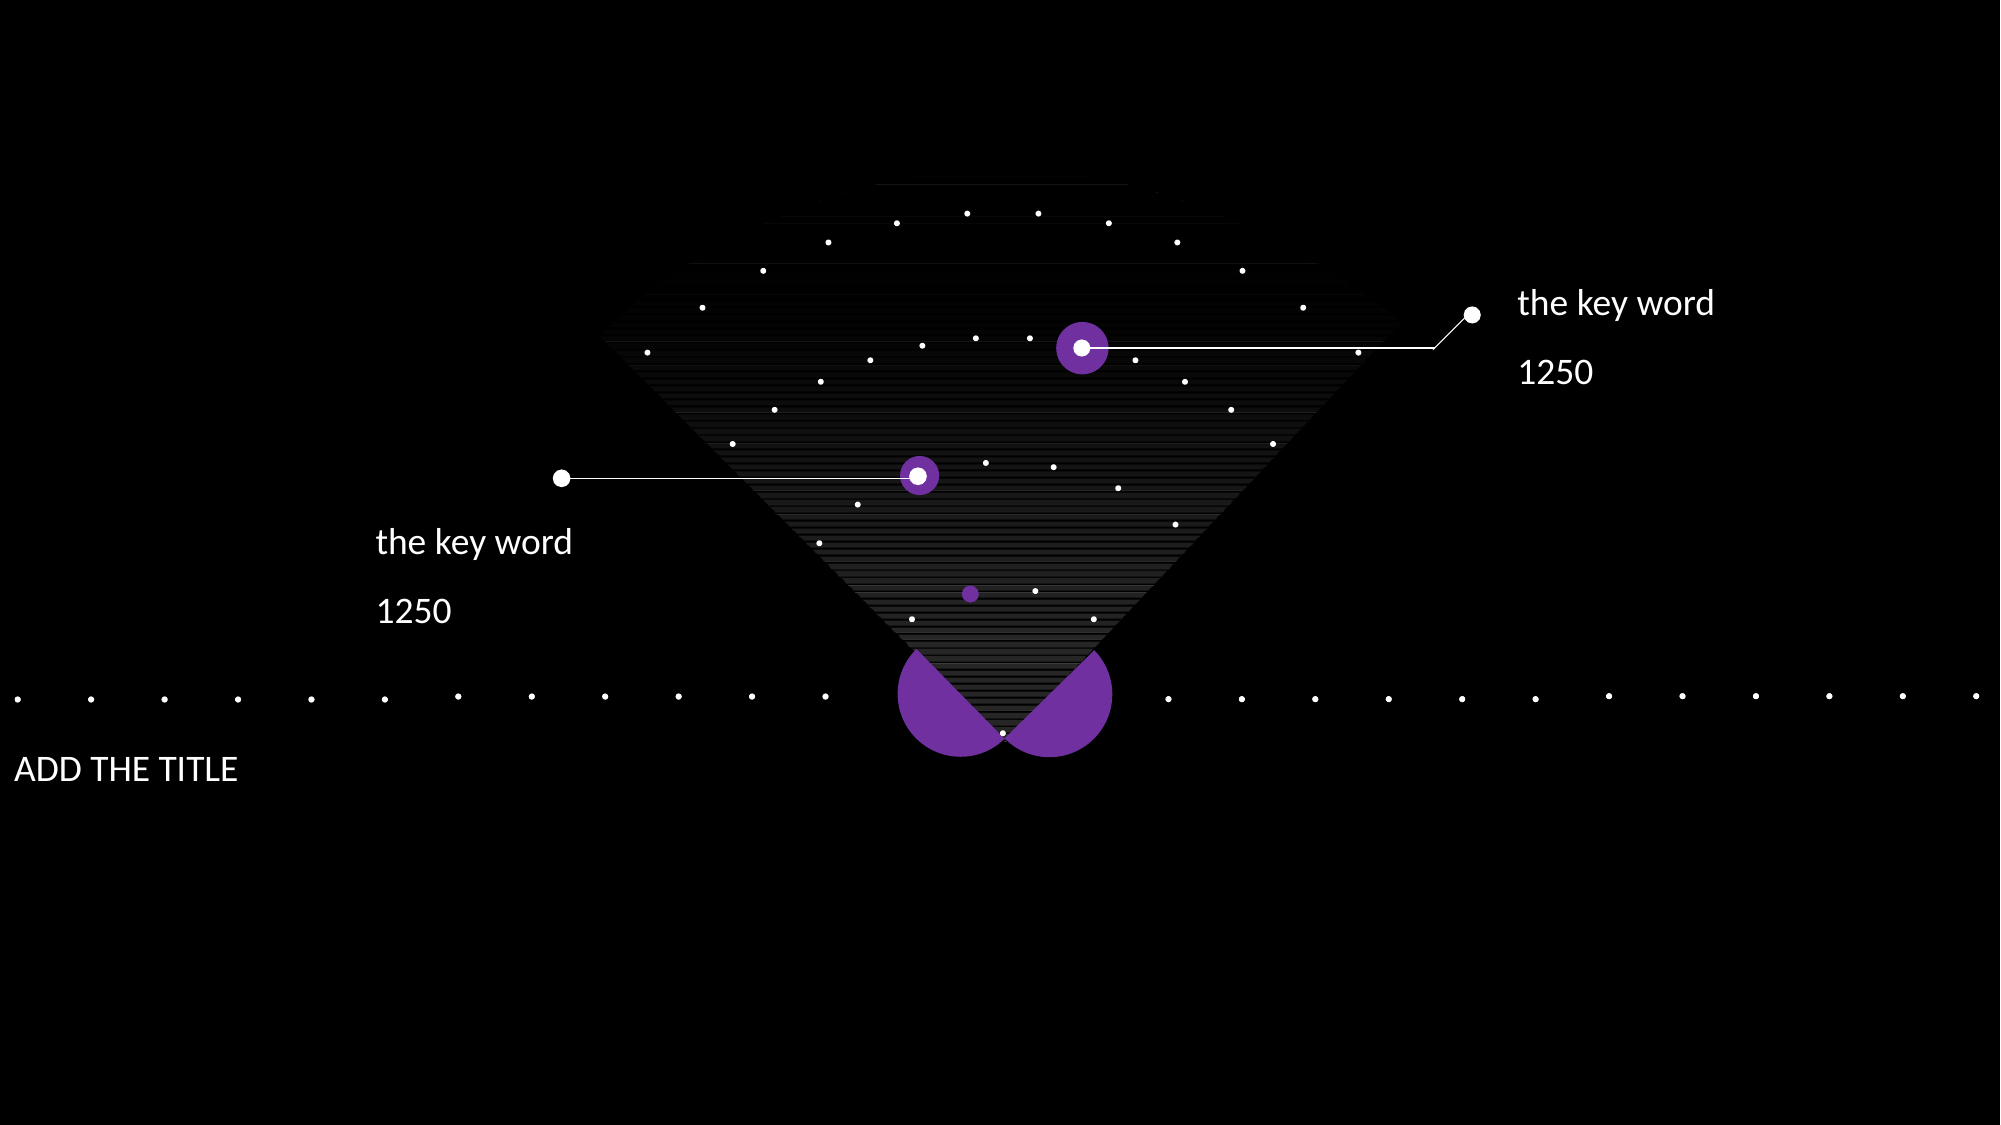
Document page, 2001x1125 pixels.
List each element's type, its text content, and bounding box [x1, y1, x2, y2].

text_box [551, 468, 572, 489]
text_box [1165, 693, 1980, 703]
text_box 1250 [360, 578, 598, 639]
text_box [1432, 310, 1473, 350]
text_box 1250 [1502, 339, 1803, 400]
text_box the key word [1502, 270, 1803, 331]
text_box [1464, 305, 1482, 325]
text_box ADD THE TITLE [0, 736, 273, 797]
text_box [598, 169, 1402, 779]
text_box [14, 693, 829, 703]
text_box the key word [360, 510, 598, 570]
